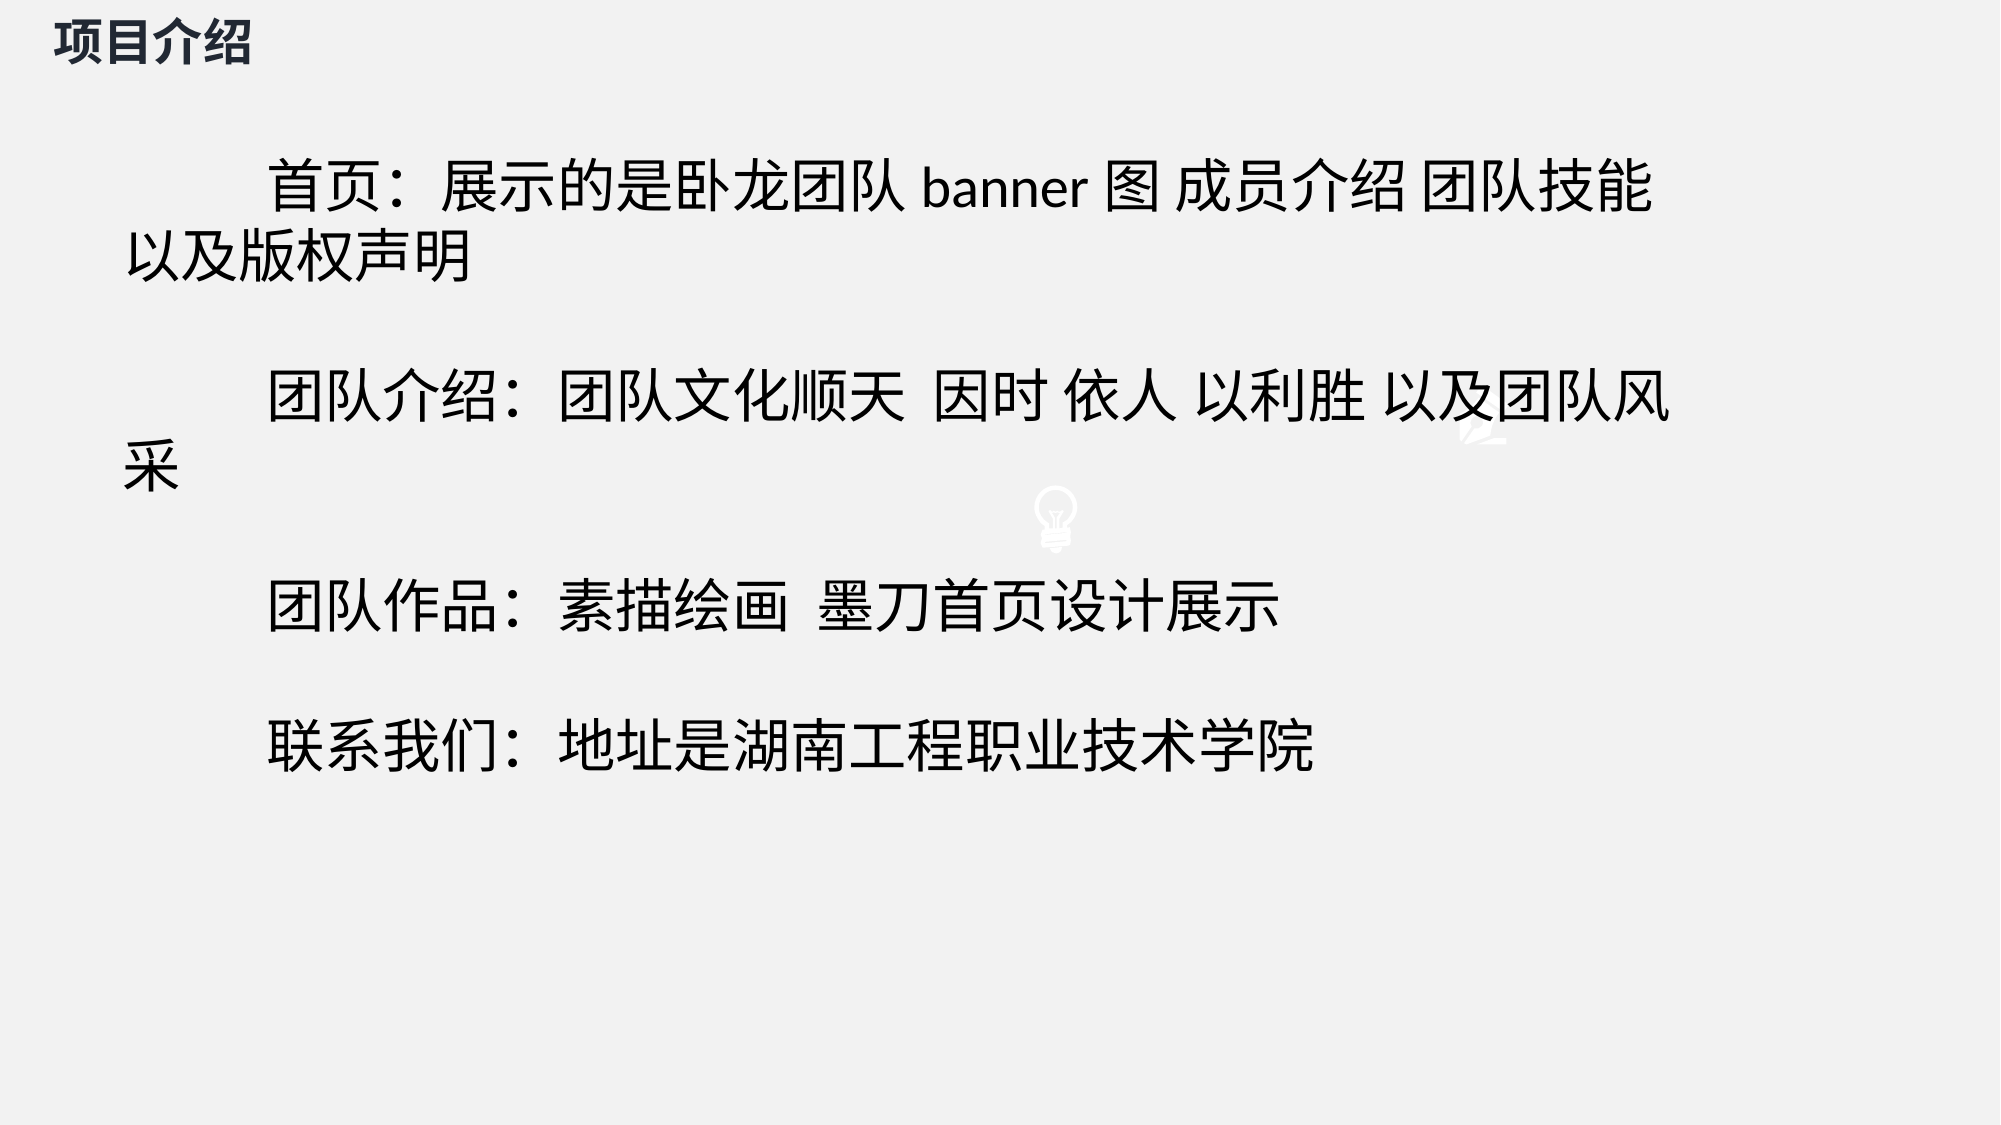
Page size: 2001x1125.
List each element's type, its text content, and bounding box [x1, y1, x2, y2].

text_box 项目介绍 [38, 3, 269, 78]
text_box 首页：展示的是卧龙团队banner图 成员介绍 团队技能以及版权声明 团队介绍：团队文化顺天 因时 依人 以利胜 以及团队风采 团队作品：素描绘画 墨刀首页设计展示 联系我们：地址是湖南工程职业技术学院 [107, 97, 1710, 847]
